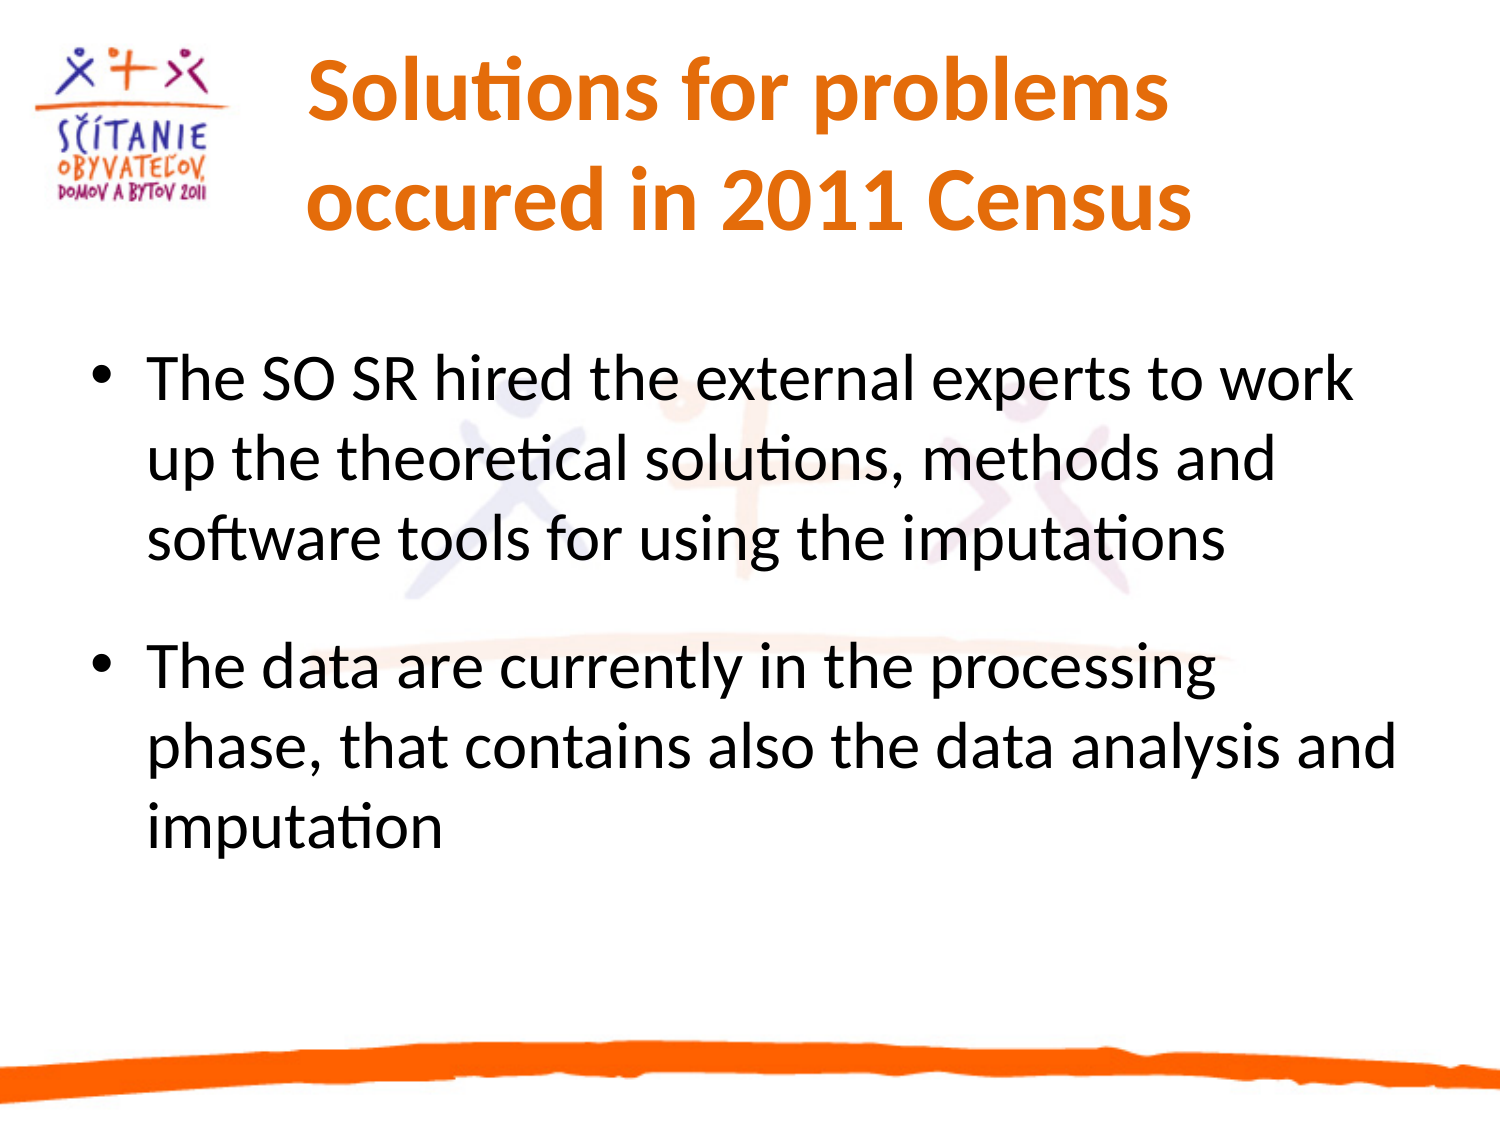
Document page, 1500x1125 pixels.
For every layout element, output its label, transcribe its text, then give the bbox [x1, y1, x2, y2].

list The SO SR hired the external experts to work up the theoretical solutions, methods and software tools for using the imputations The data are currently in the processing phase, that contains also the data analysis and imputation [74, 326, 1426, 1006]
picture [0, 0, 1500, 1125]
title Solutions for problems occured in 2011 Census [74, 44, 1426, 233]
